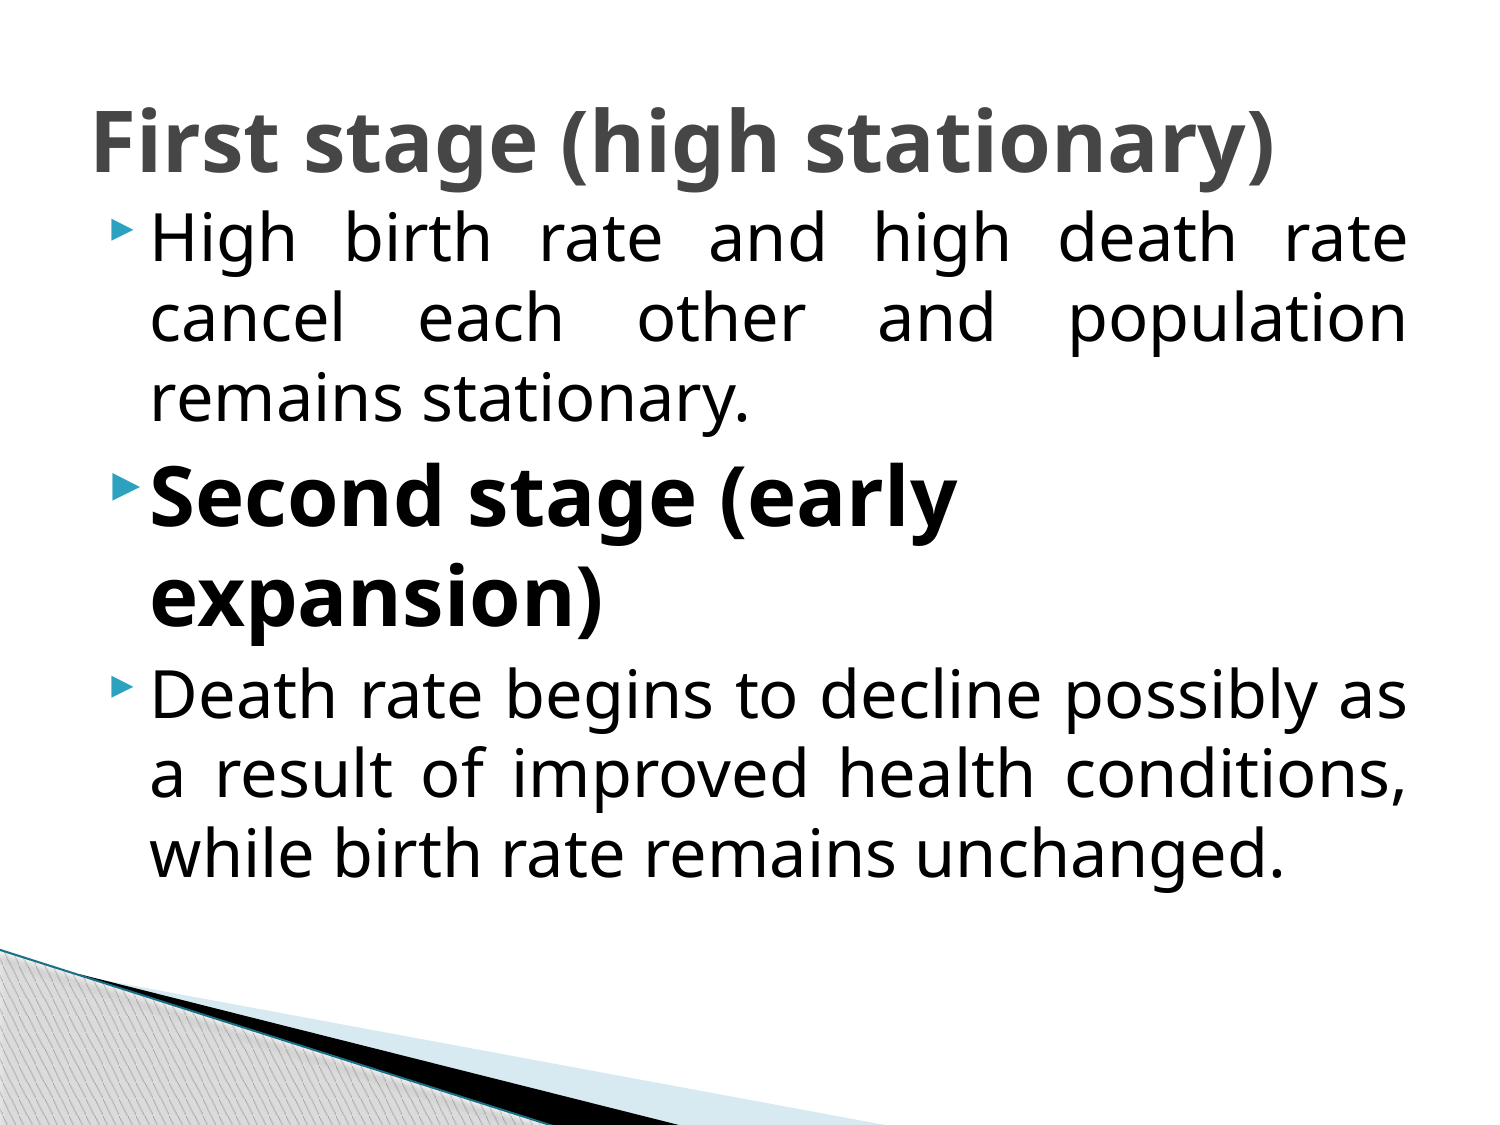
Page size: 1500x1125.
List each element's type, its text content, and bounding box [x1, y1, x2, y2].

title First stage (high stationary) [75, 45, 1425, 233]
list High birth rate and high death rate cancel each other and population remains stationary. Second stage (early expansion) Death rate begins to decline possibly as a result of improved health conditions, while birth rate remains unchanged. [75, 233, 1425, 986]
